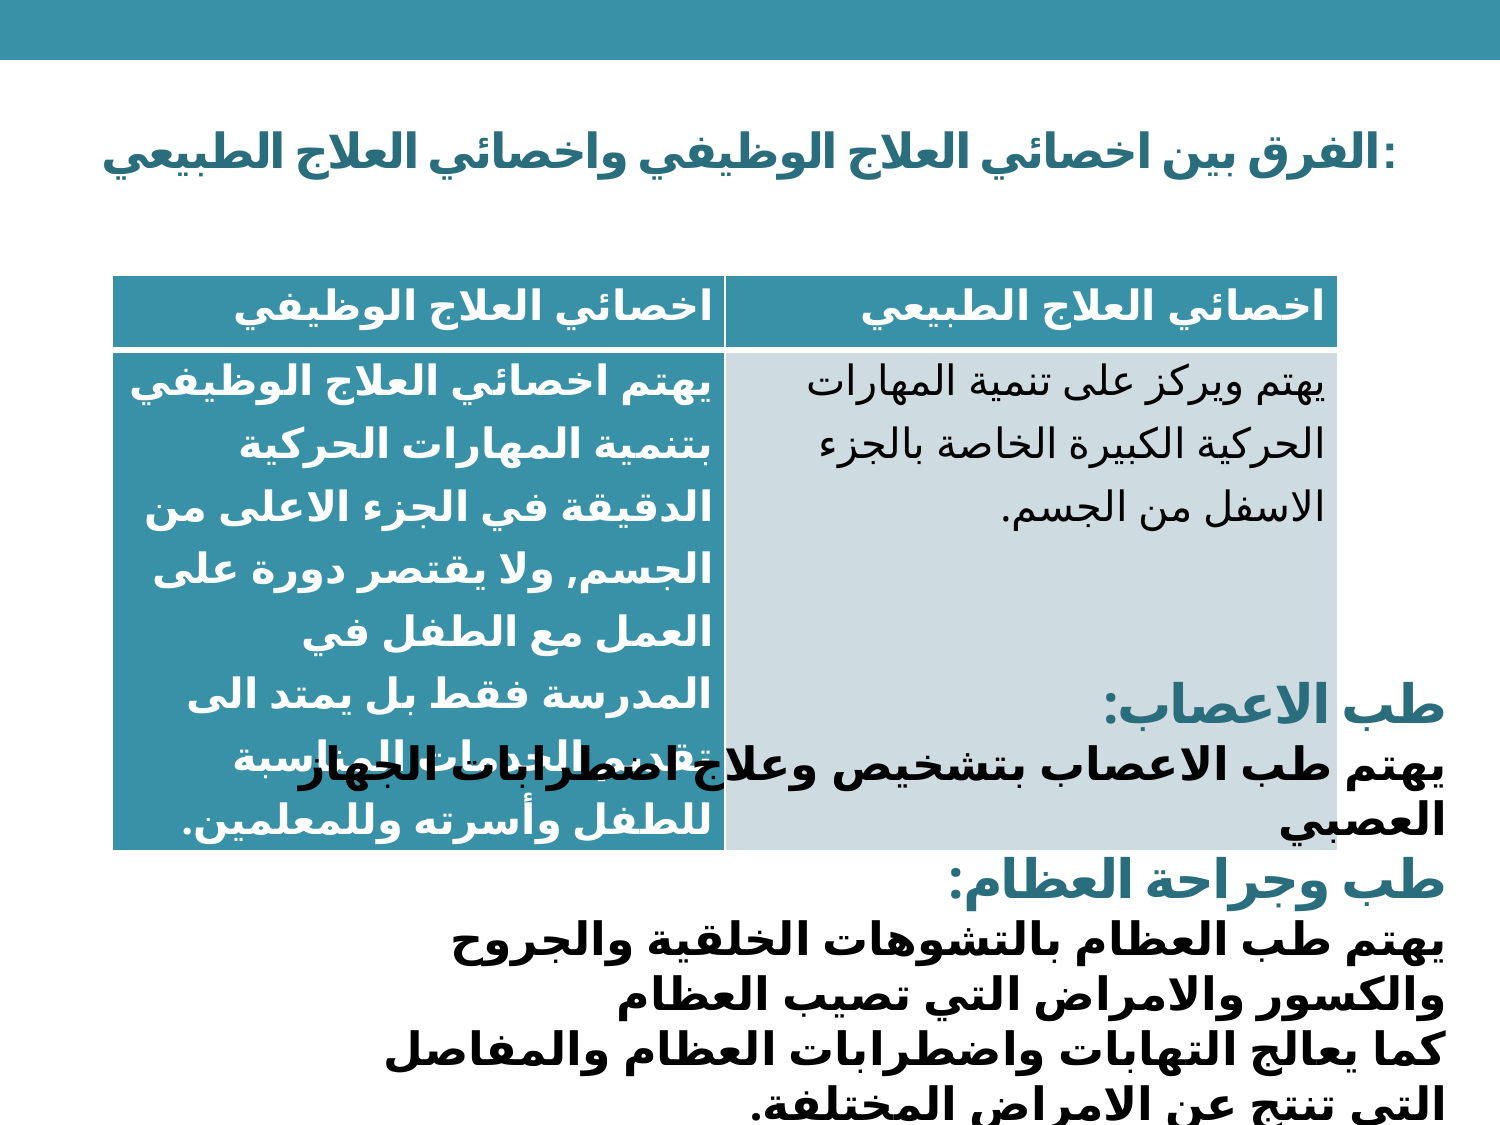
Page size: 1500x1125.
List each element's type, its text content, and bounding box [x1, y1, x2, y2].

table_cell يهتم اخصائي العلاج الوظيفي بتنمية المهارات الحركية الدقيقة في الجزء الاعلى من الجسم, ولا يقتصر دورة على العمل مع الطفل في المدرسة فقط بل يمتد الى تقديم الخدمات المناسبة للطفل وأسرته وللمعلمين. [113, 353, 724, 850]
text_box طب الاعصاب: يهتم طب الاعصاب بتشخيص وعلاج اضطرابات الجهاز العصبي طب وجراحة العظام: يهتم طب العظام بالتشوهات الخلقية والجروح والكسور والامراض التي تصيب العظام كما يعالج التهابات واضطرابات العظام والمفاصل التي تنتج عن الامراض المختلفة. [262, 662, 1463, 1125]
table_header اخصائي العلاج الوظيفي [113, 276, 724, 347]
table_header اخصائي العلاج الطبيعي [726, 276, 1337, 347]
table_cell يهتم ويركز على تنمية المهارات الحركية الكبيرة الخاصة بالجزء الاسفل من الجسم. [726, 353, 1337, 662]
title الفرق بين اخصائي العلاج الوظيفي واخصائي العلاج الطبيعي: [75, 87, 1425, 250]
